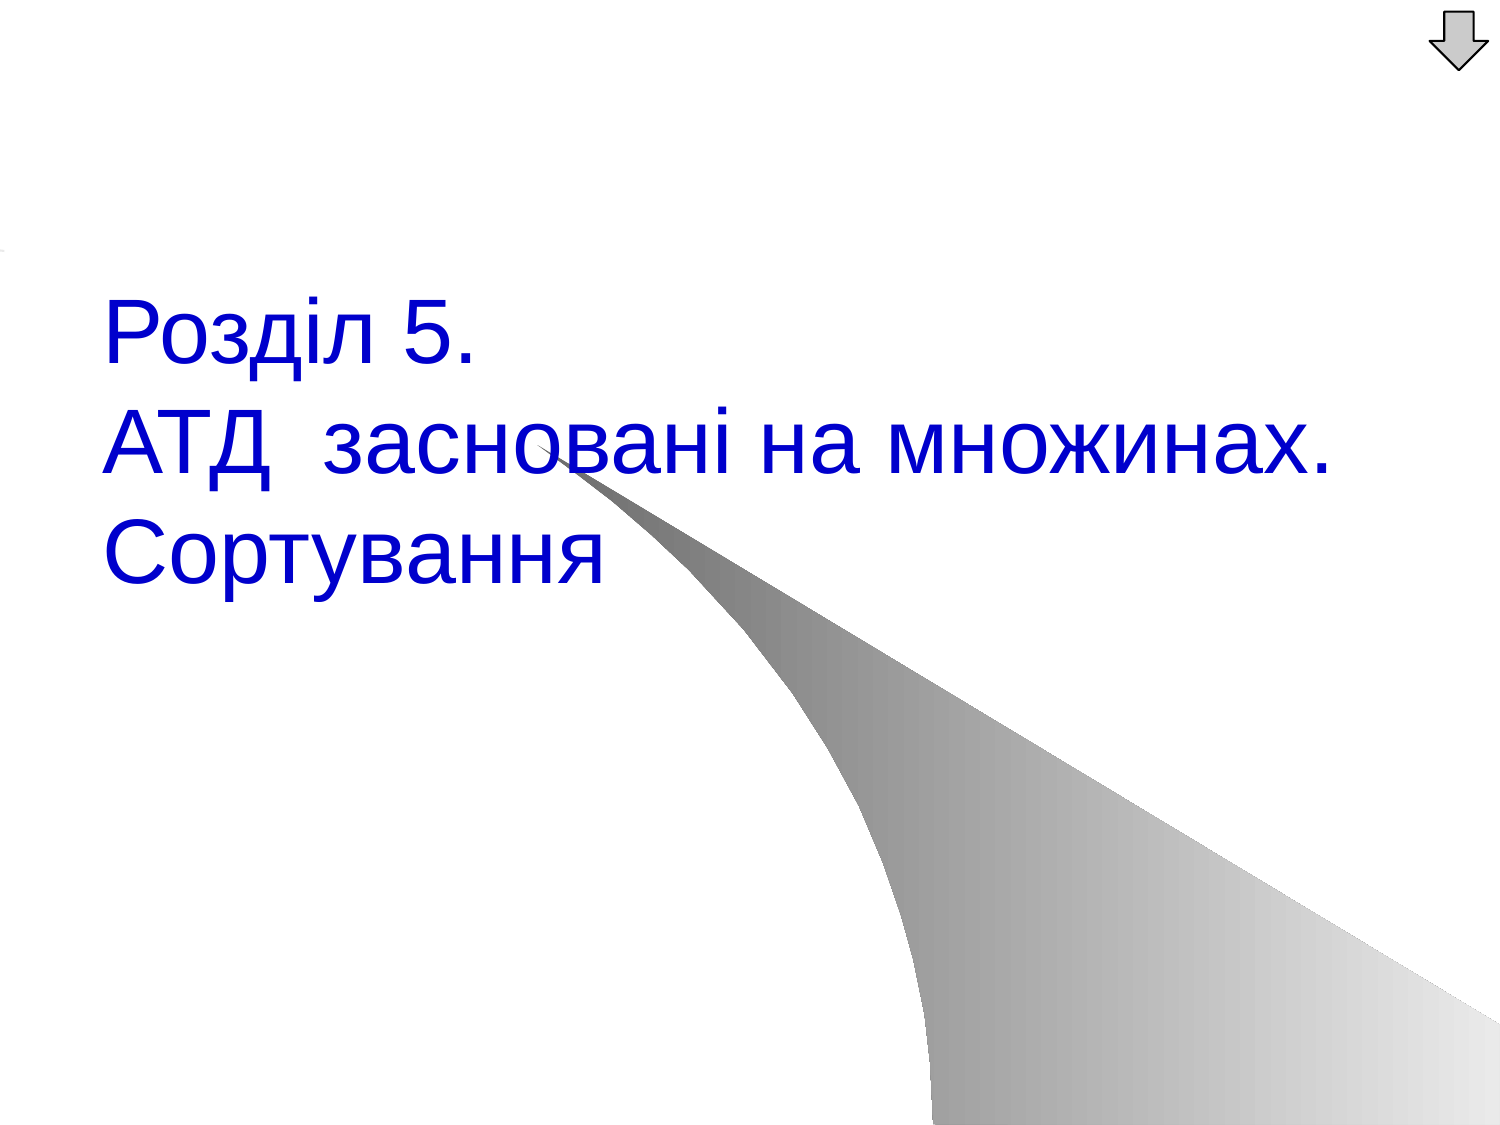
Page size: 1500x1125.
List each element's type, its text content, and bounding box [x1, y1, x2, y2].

title Розділ 5. АТД засновані на множинах. Сортування [87, 287, 1438, 610]
text_box [1429, 11, 1489, 71]
